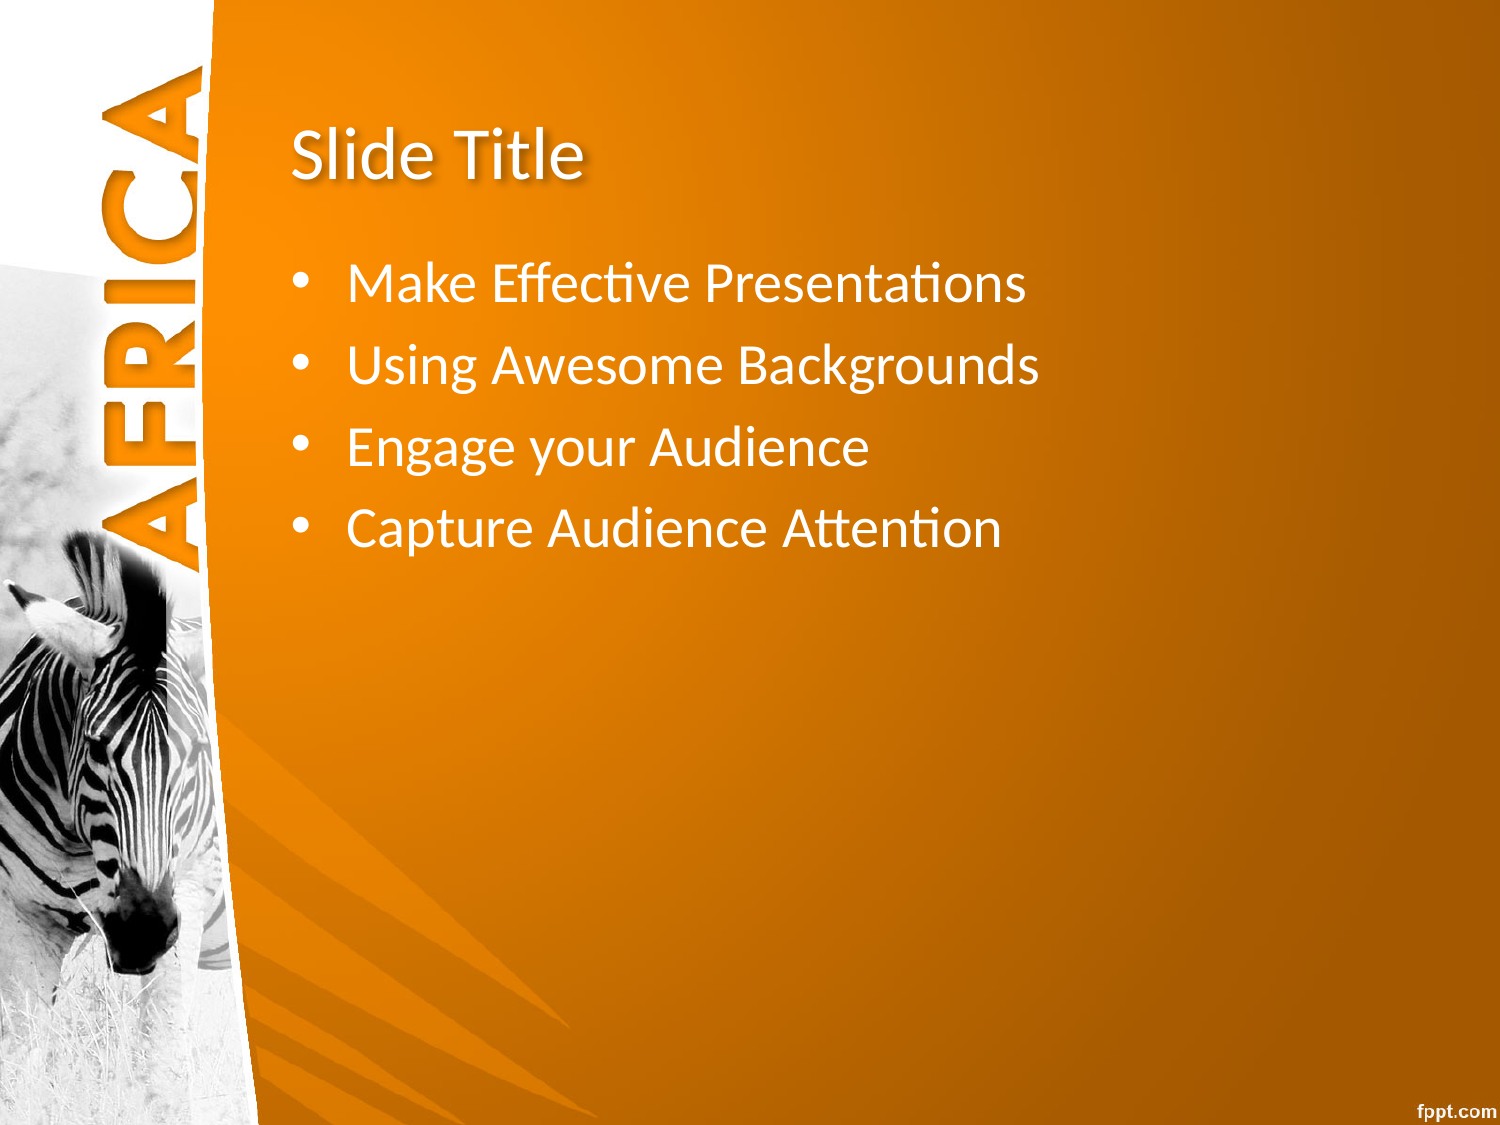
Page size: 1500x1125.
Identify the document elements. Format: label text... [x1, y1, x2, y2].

picture [0, 0, 1500, 1125]
title Slide Title [275, 86, 1378, 212]
list Make Effective Presentations Using Awesome Backgrounds Engage your Audience Capture Audience Attention [275, 236, 1378, 939]
